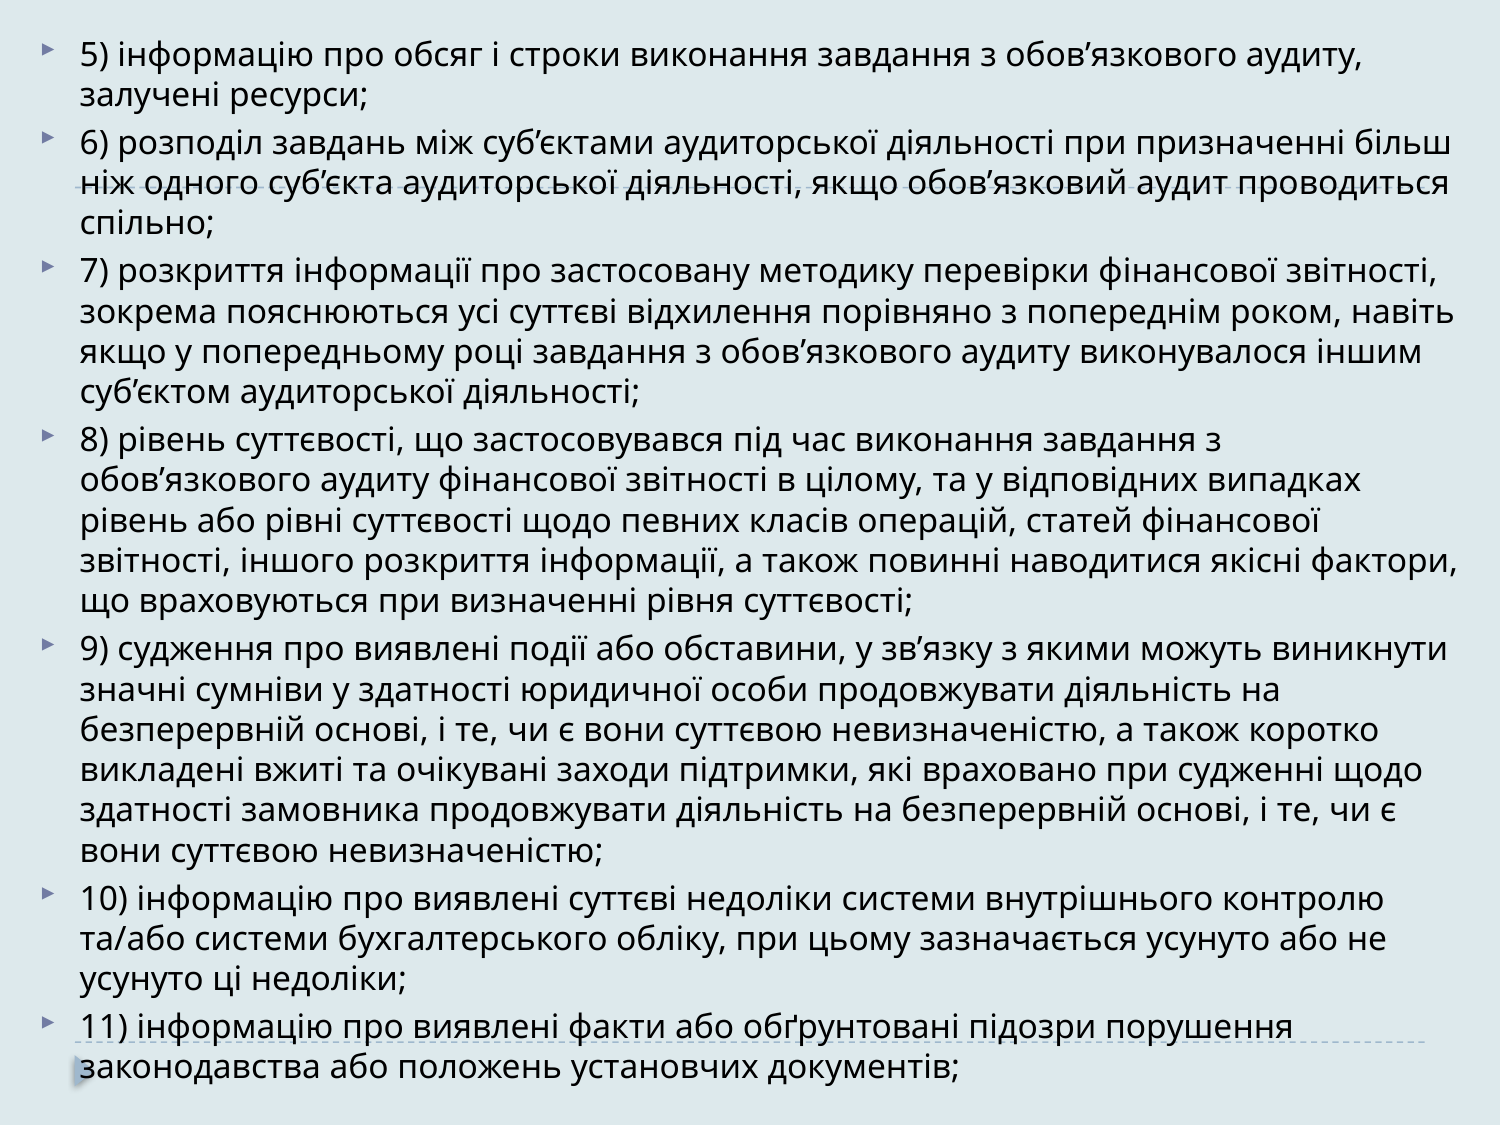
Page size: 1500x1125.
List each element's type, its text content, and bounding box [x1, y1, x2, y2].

list 5) інформацію про обсяг і строки виконання завдання з обов’язкового аудиту, залучені ресурси; 6) розподіл завдань між суб’єктами аудиторської діяльності при призначенні більш ніж одного суб’єкта аудиторської діяльності, якщо обов’язковий аудит проводиться спільно; 7) розкриття інформації про застосовану методику перевірки фінансової звітності, зокрема пояснюються усі суттєві відхилення порівняно з попереднім роком, навіть якщо у попередньому році завдання з обов’язкового аудиту виконувалося іншим суб’єктом аудиторської діяльності; 8) рівень суттєвості, що застосовувався під час виконання завдання з обов’язкового аудиту фінансової звітності в цілому, та у відповідних випадках рівень або рівні суттєвості щодо певних класів операцій, статей фінансової звітності, іншого розкриття інформації, а також повинні наводитися якісні фактори, що враховуються при визначенні рівня суттєвості; 9) судження про виявлені події або обставини, у зв’язку з якими можуть виникнути значні сумніви у здатності юридичної особи продовжувати діяльність на безперервній основі, і те, чи є вони суттєвою невизначеністю, а також коротко викладені вжиті та очікувані заходи підтримки, які враховано при судженні щодо здатності замовника продовжувати діяльність на безперервній основі, і те, чи є вони суттєвою невизначеністю; 10) інформацію про виявлені суттєві недоліки системи внутрішнього контролю та/або системи бухгалтерського обліку, при цьому зазначається усунуто або не усунуто ці недоліки; 11) інформацію про виявлені факти або обґрунтовані підозри порушення законодавства або положень установчих документів; [24, 24, 1475, 1100]
